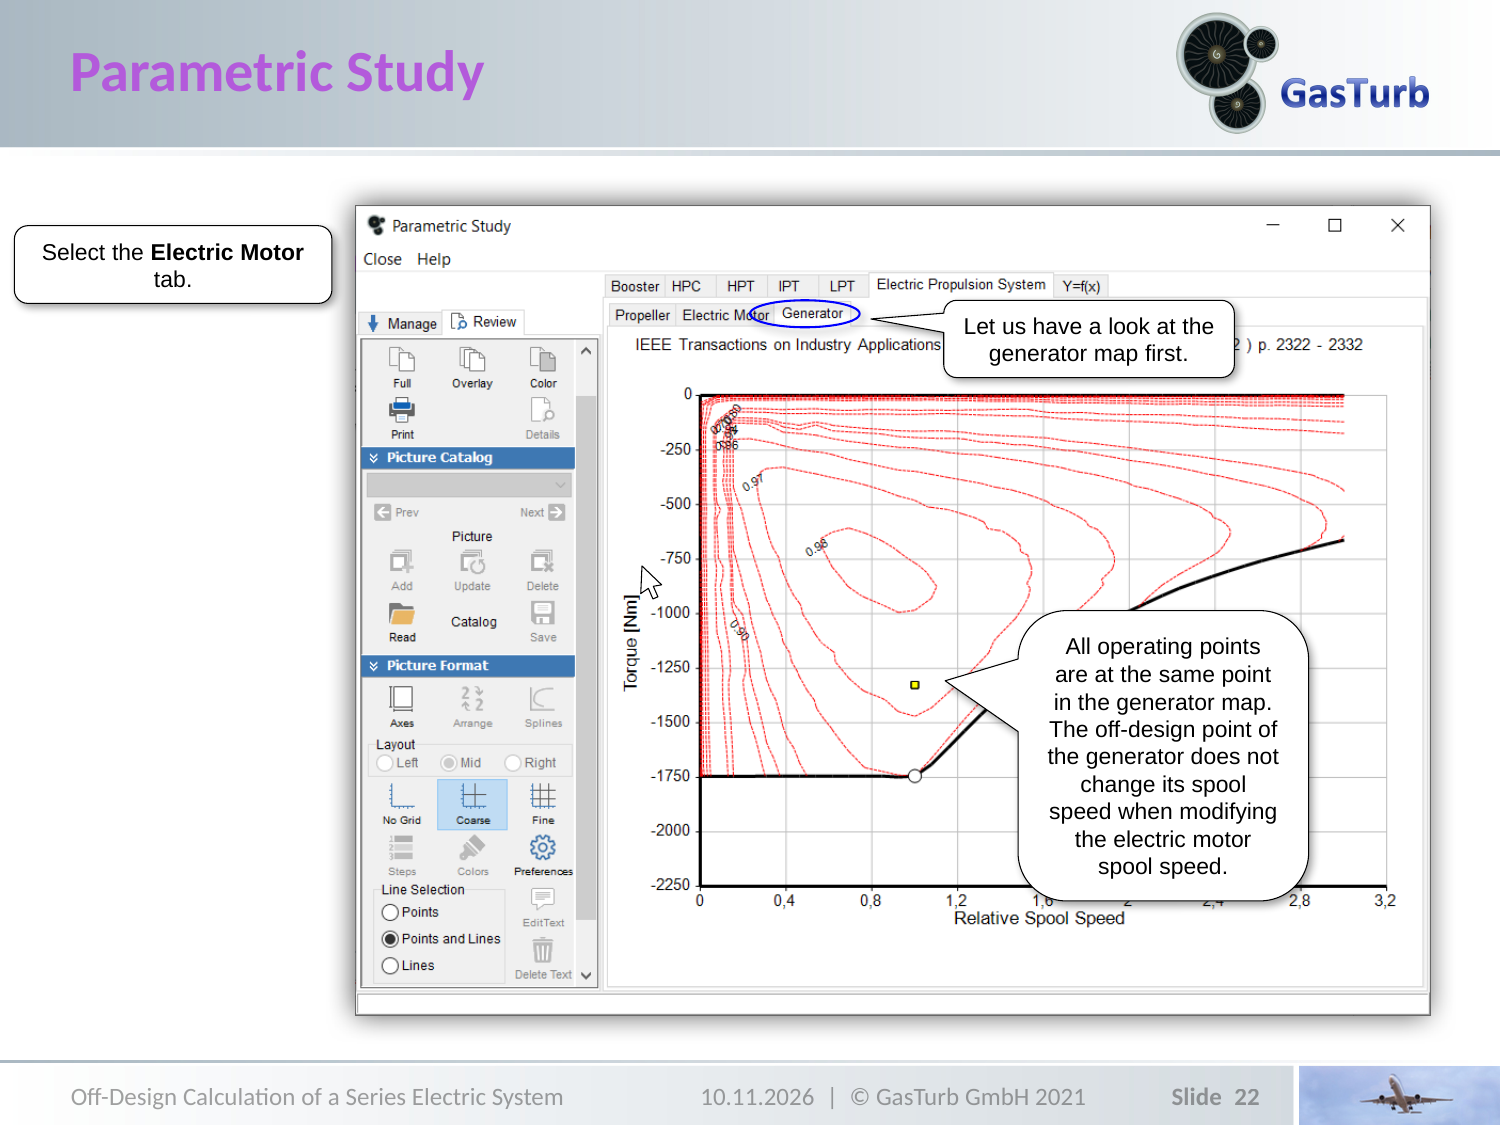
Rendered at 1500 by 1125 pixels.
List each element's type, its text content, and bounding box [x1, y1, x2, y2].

picture [0, 1060, 1500, 1125]
slide_number 22 [1234, 1065, 1294, 1125]
text_box Select the Electric Motor tab. [14, 225, 332, 304]
footer Off-Design Calculation of a Series Electric System [0, 1065, 665, 1125]
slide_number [665, 1065, 827, 1125]
title Parametric Study [70, 0, 1164, 148]
picture [0, 0, 1500, 156]
picture [355, 205, 1431, 1016]
